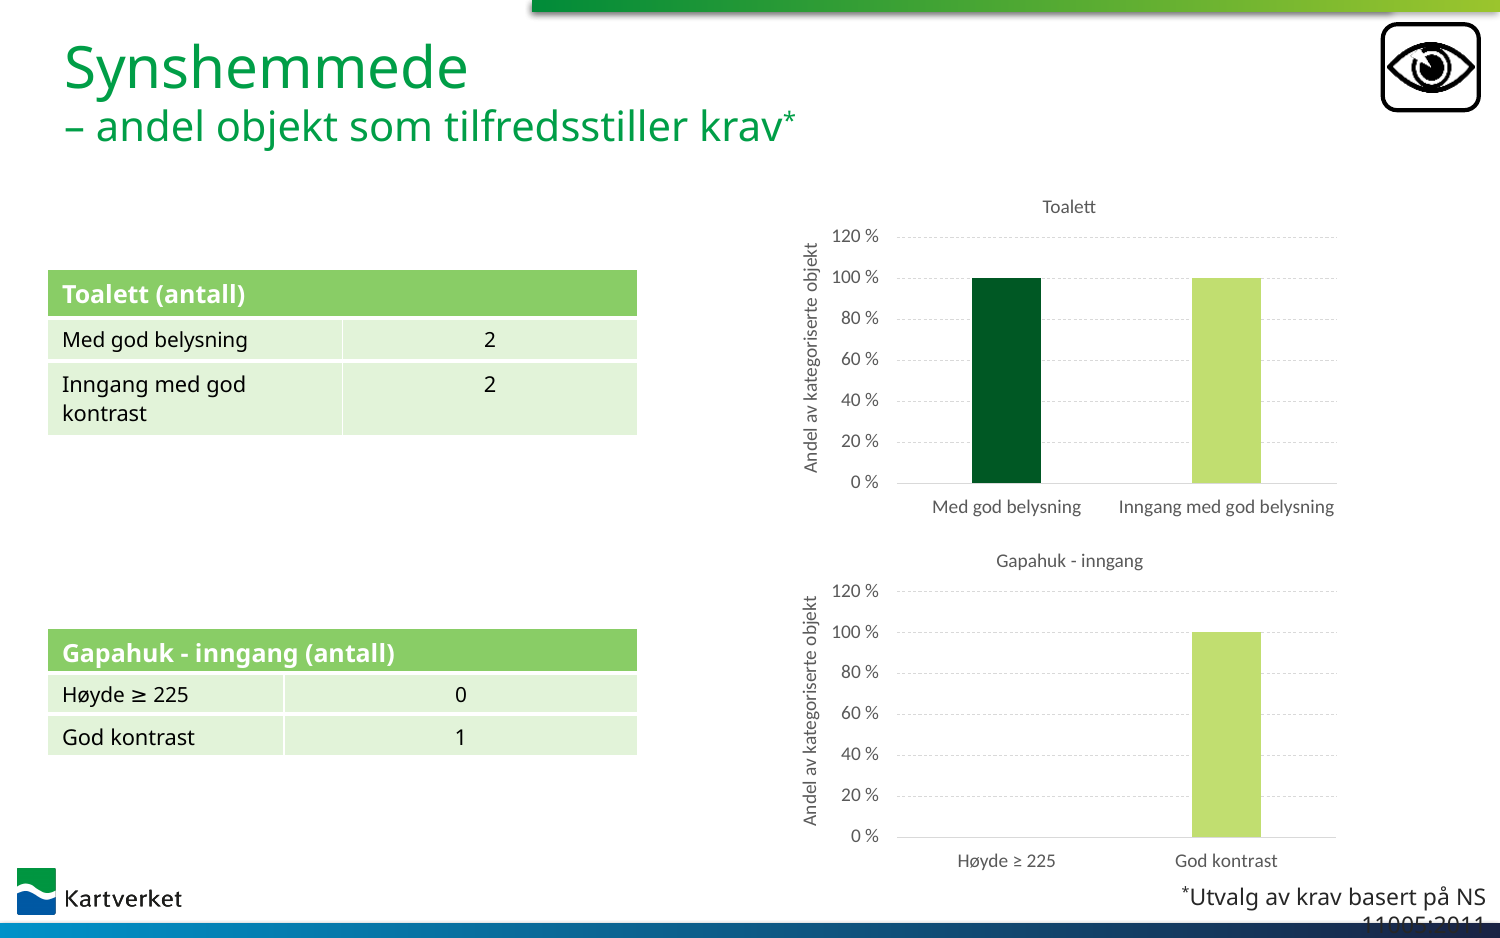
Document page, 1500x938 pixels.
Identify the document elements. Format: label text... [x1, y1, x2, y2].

table_cell 0 [285, 675, 637, 712]
table_cell God kontrast [48, 716, 283, 755]
text_box Synshemmede – andel objekt som tilfredsstiller krav* [49, 24, 1431, 158]
text_box *Utvalg av krav basert på NS 11005:2011 [1068, 873, 1500, 938]
table_header Toalett (antall) [48, 270, 637, 316]
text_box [1382, 24, 1480, 111]
picture [791, 541, 1348, 880]
picture [791, 187, 1348, 526]
table_cell Inngang med god kontrast [48, 363, 342, 435]
table_cell 1 [285, 716, 637, 755]
table_cell Høyde ≥ 225 [48, 675, 283, 712]
table_cell 2 [343, 363, 637, 435]
table_header Gapahuk - inngang (antall) [48, 629, 637, 671]
table_cell 2 [343, 320, 637, 359]
table_cell Med god belysning [48, 320, 342, 359]
